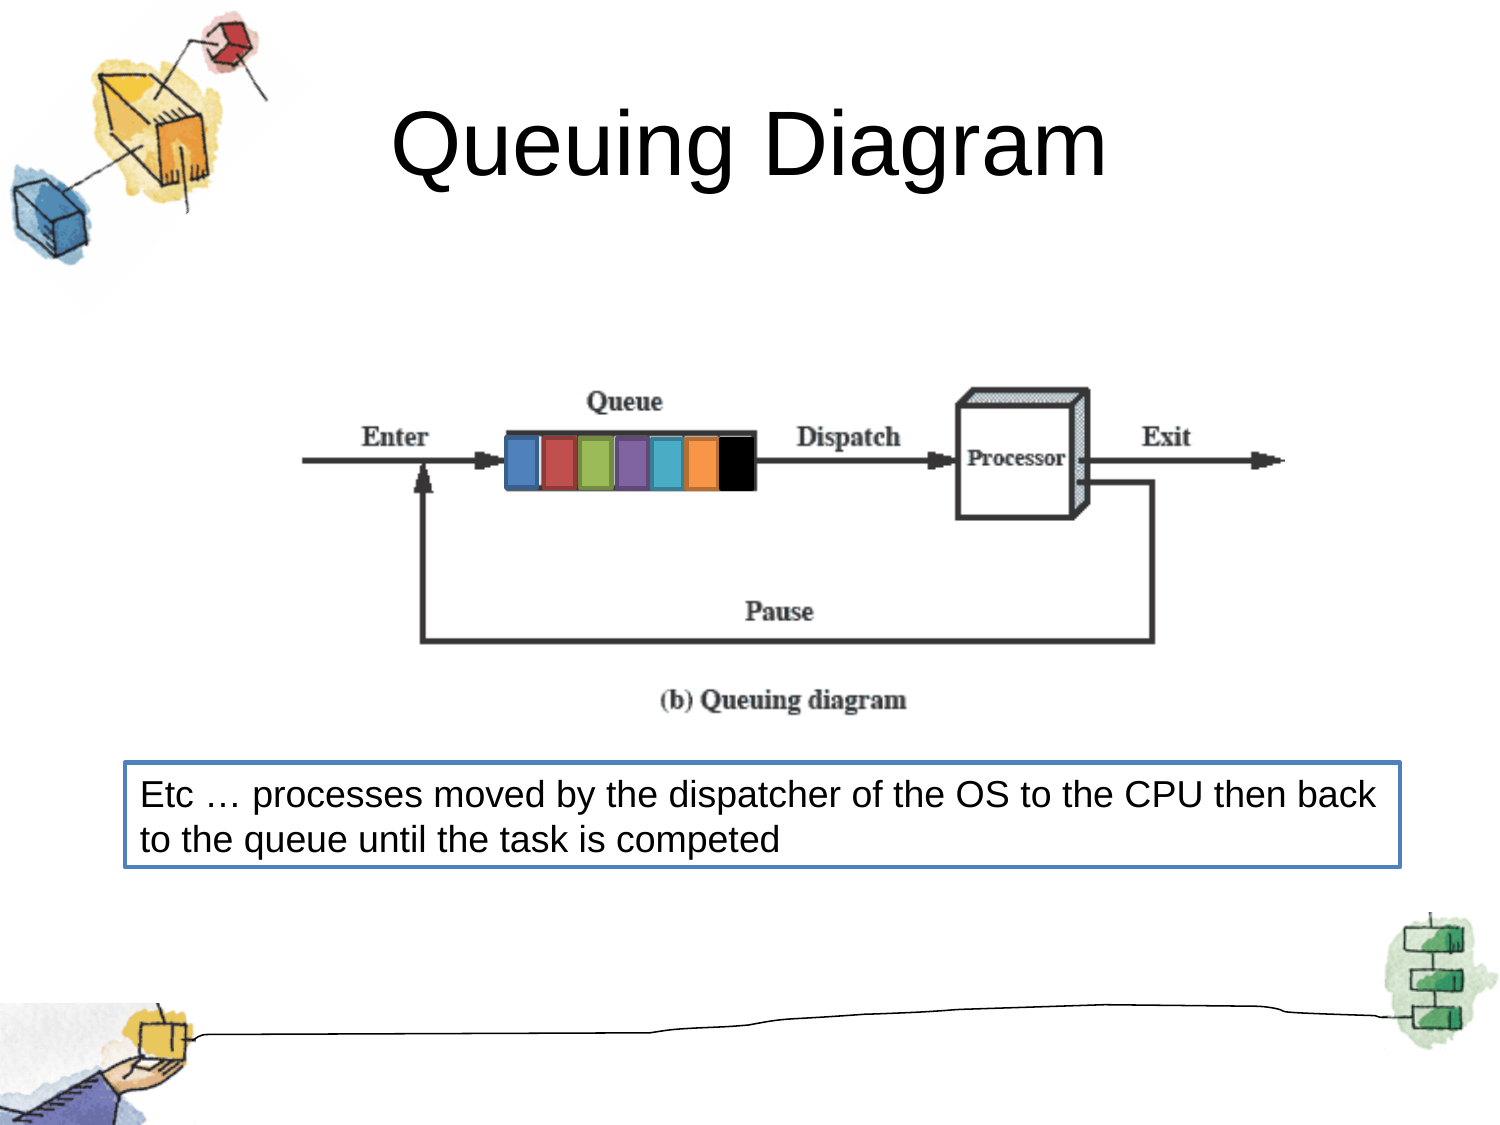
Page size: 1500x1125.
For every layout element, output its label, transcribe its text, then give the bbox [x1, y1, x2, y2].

picture [114, 0, 274, 44]
title Queuing Diagram [74, 44, 1426, 233]
picture [1382, 912, 1500, 1050]
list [287, 362, 1286, 734]
text_box Etc … processes moved by the dispatcher of the OS to the CPU then back to the queue until the task is competed [123, 760, 1402, 869]
picture [0, 1003, 196, 1125]
picture [0, 85, 167, 316]
